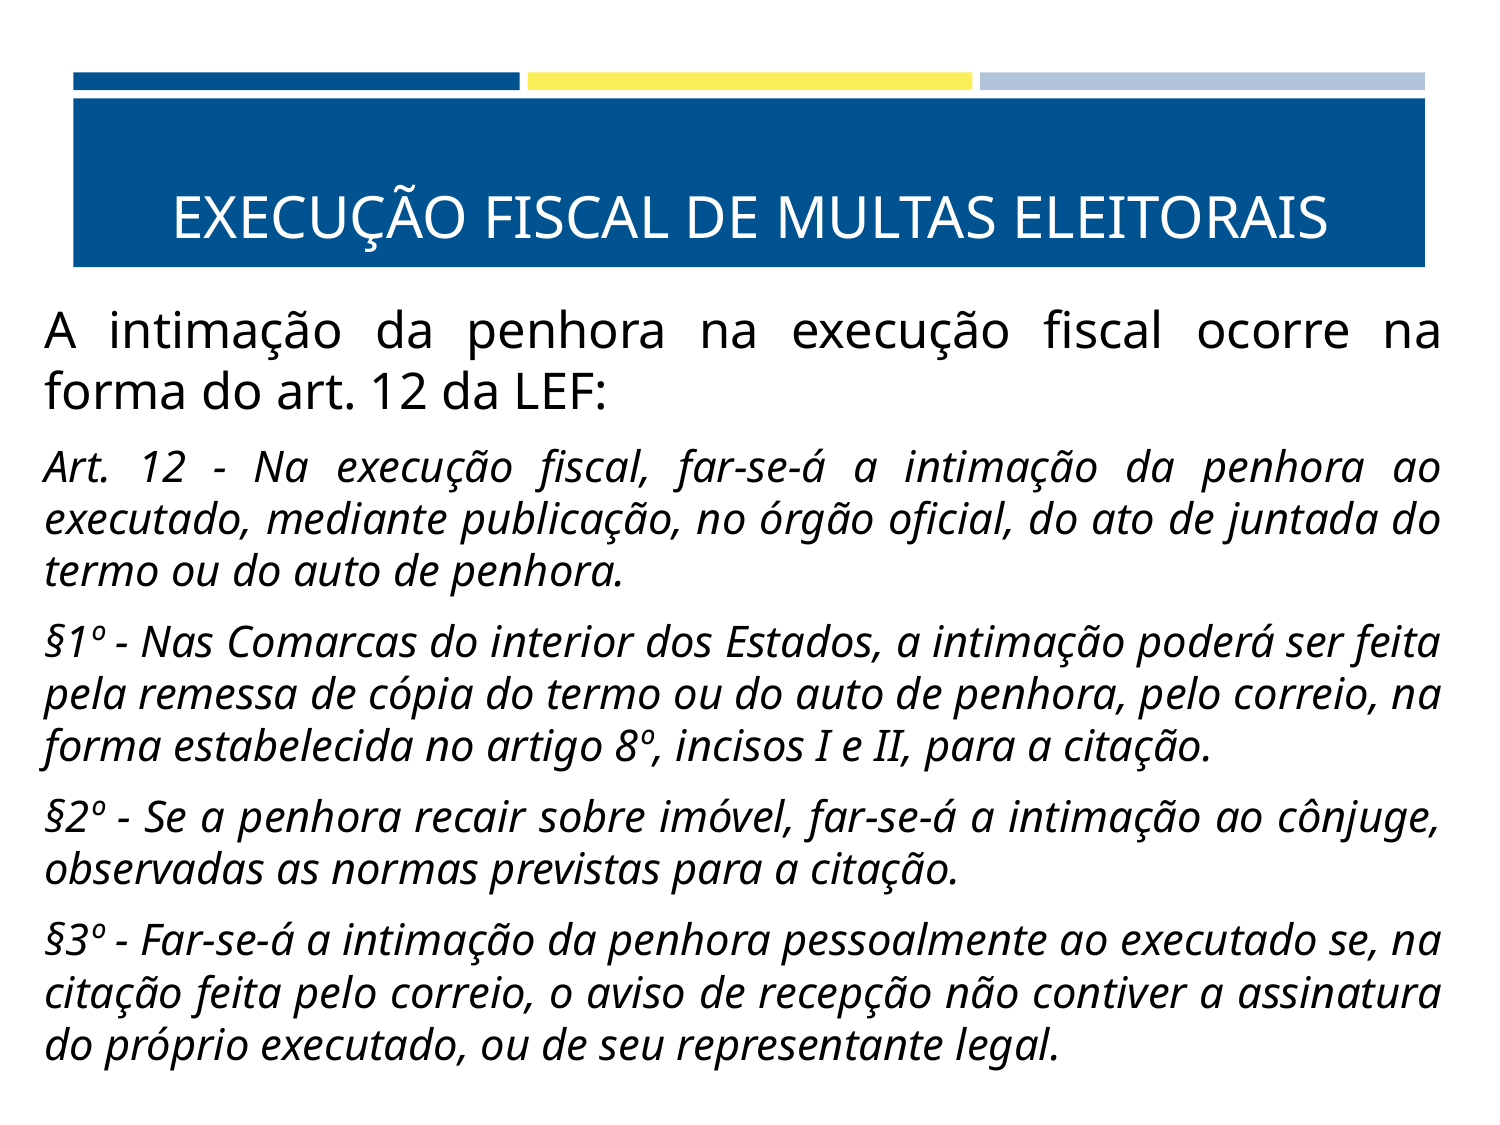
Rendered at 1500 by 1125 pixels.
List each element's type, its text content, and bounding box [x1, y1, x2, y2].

list A intimação da penhora na execução fiscal ocorre na forma do art. 12 da LEF: Art. 12 - Na execução fiscal, far-se-á a intimação da penhora ao executado, mediante publicação, no órgão oficial, do ato de juntada do termo ou do auto de penhora. §1º - Nas Comarcas do interior dos Estados, a intimação poderá ser feita pela remessa de cópia do termo ou do auto de penhora, pelo correio, na forma estabelecida no artigo 8º, incisos I e II, para a citação. §2º - Se a penhora recair sobre imóvel, far-se-á a intimação ao cônjuge, observadas as normas previstas para a citação. §3º - Far-se-á a intimação da penhora pessoalmente ao executado se, na citação feita pelo correio, o aviso de recepção não contiver a assinatura do próprio executado, ou de seu representante legal. [29, 290, 1459, 1094]
title EXECUÇÃO FISCAL DE MULTAS ELEITORAIS [95, 112, 1406, 259]
